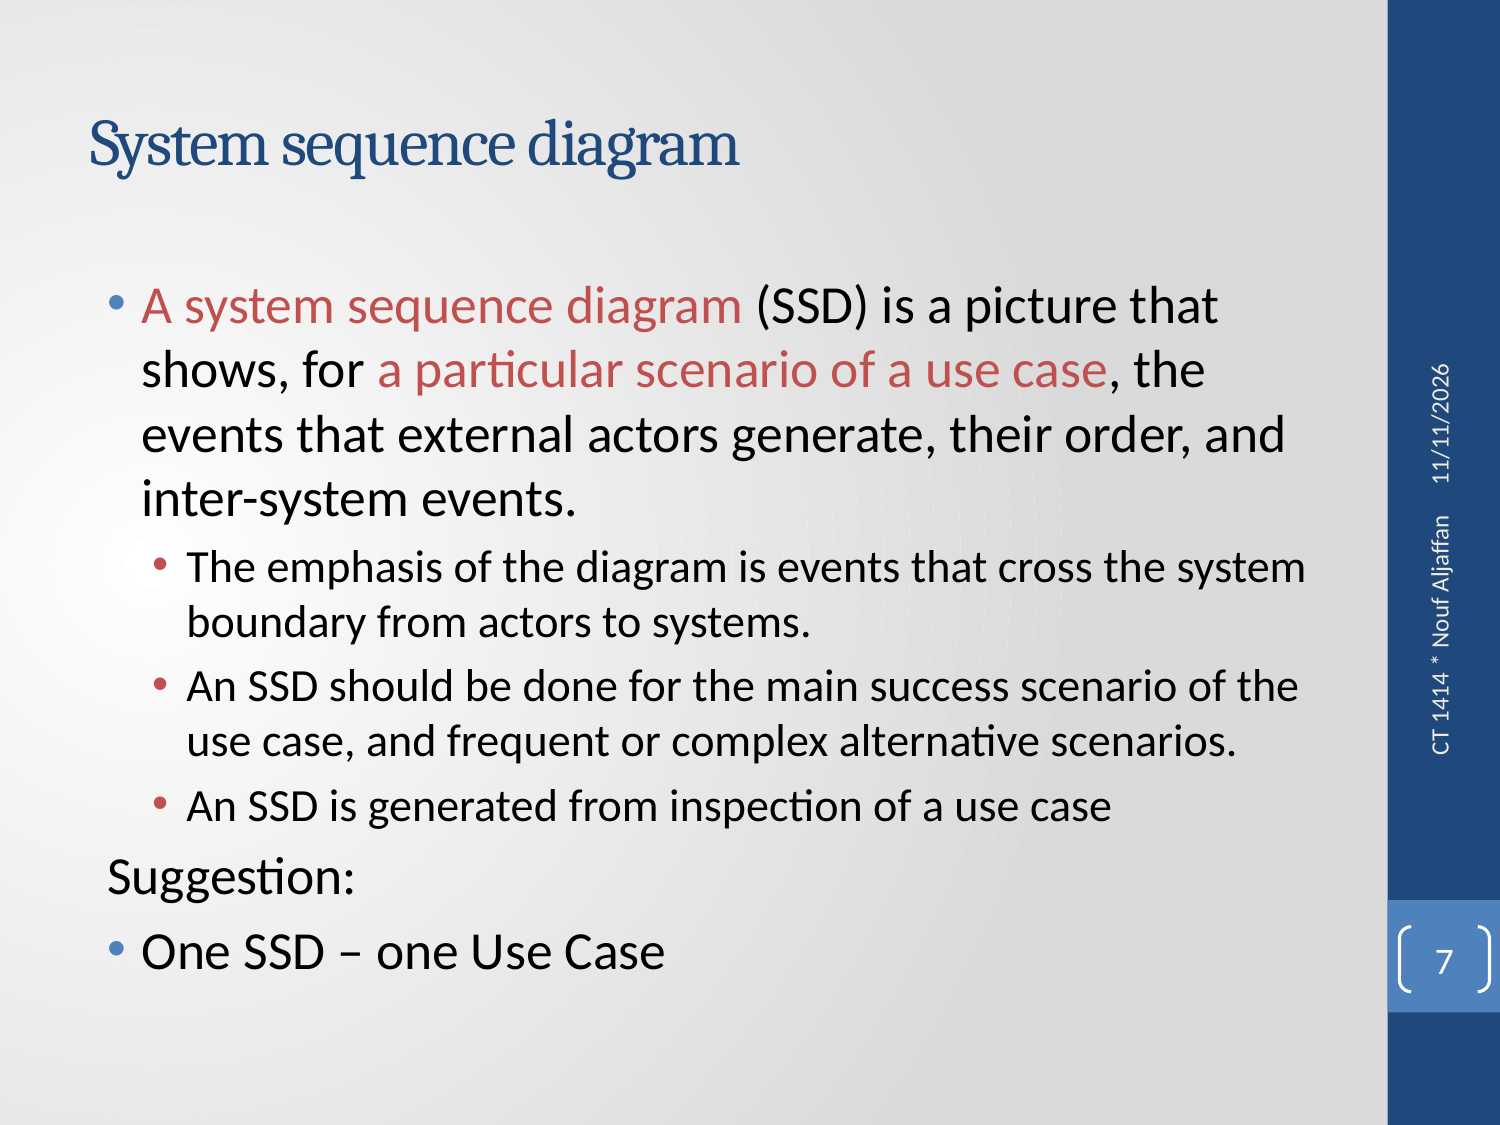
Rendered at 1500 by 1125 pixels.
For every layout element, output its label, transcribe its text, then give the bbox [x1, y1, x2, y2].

slide_number 7 [1397, 925, 1492, 994]
list A system sequence diagram (SSD) is a picture that shows, for a particular scenario of a use case, the events that external actors generate, their order, and inter-system events. The emphasis of the diagram is events that cross the system boundary from actors to systems. An SSD should be done for the main success scenario of the use case, and frequent or complex alternative scenarios. An SSD is generated from inspection of a use case Suggestion: One SSD – one Use Case [75, 262, 1325, 1050]
title System sequence diagram [75, 45, 1325, 233]
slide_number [1408, 100, 1469, 500]
footer CT 1414 * Nouf Aljaffan [1408, 500, 1469, 889]
